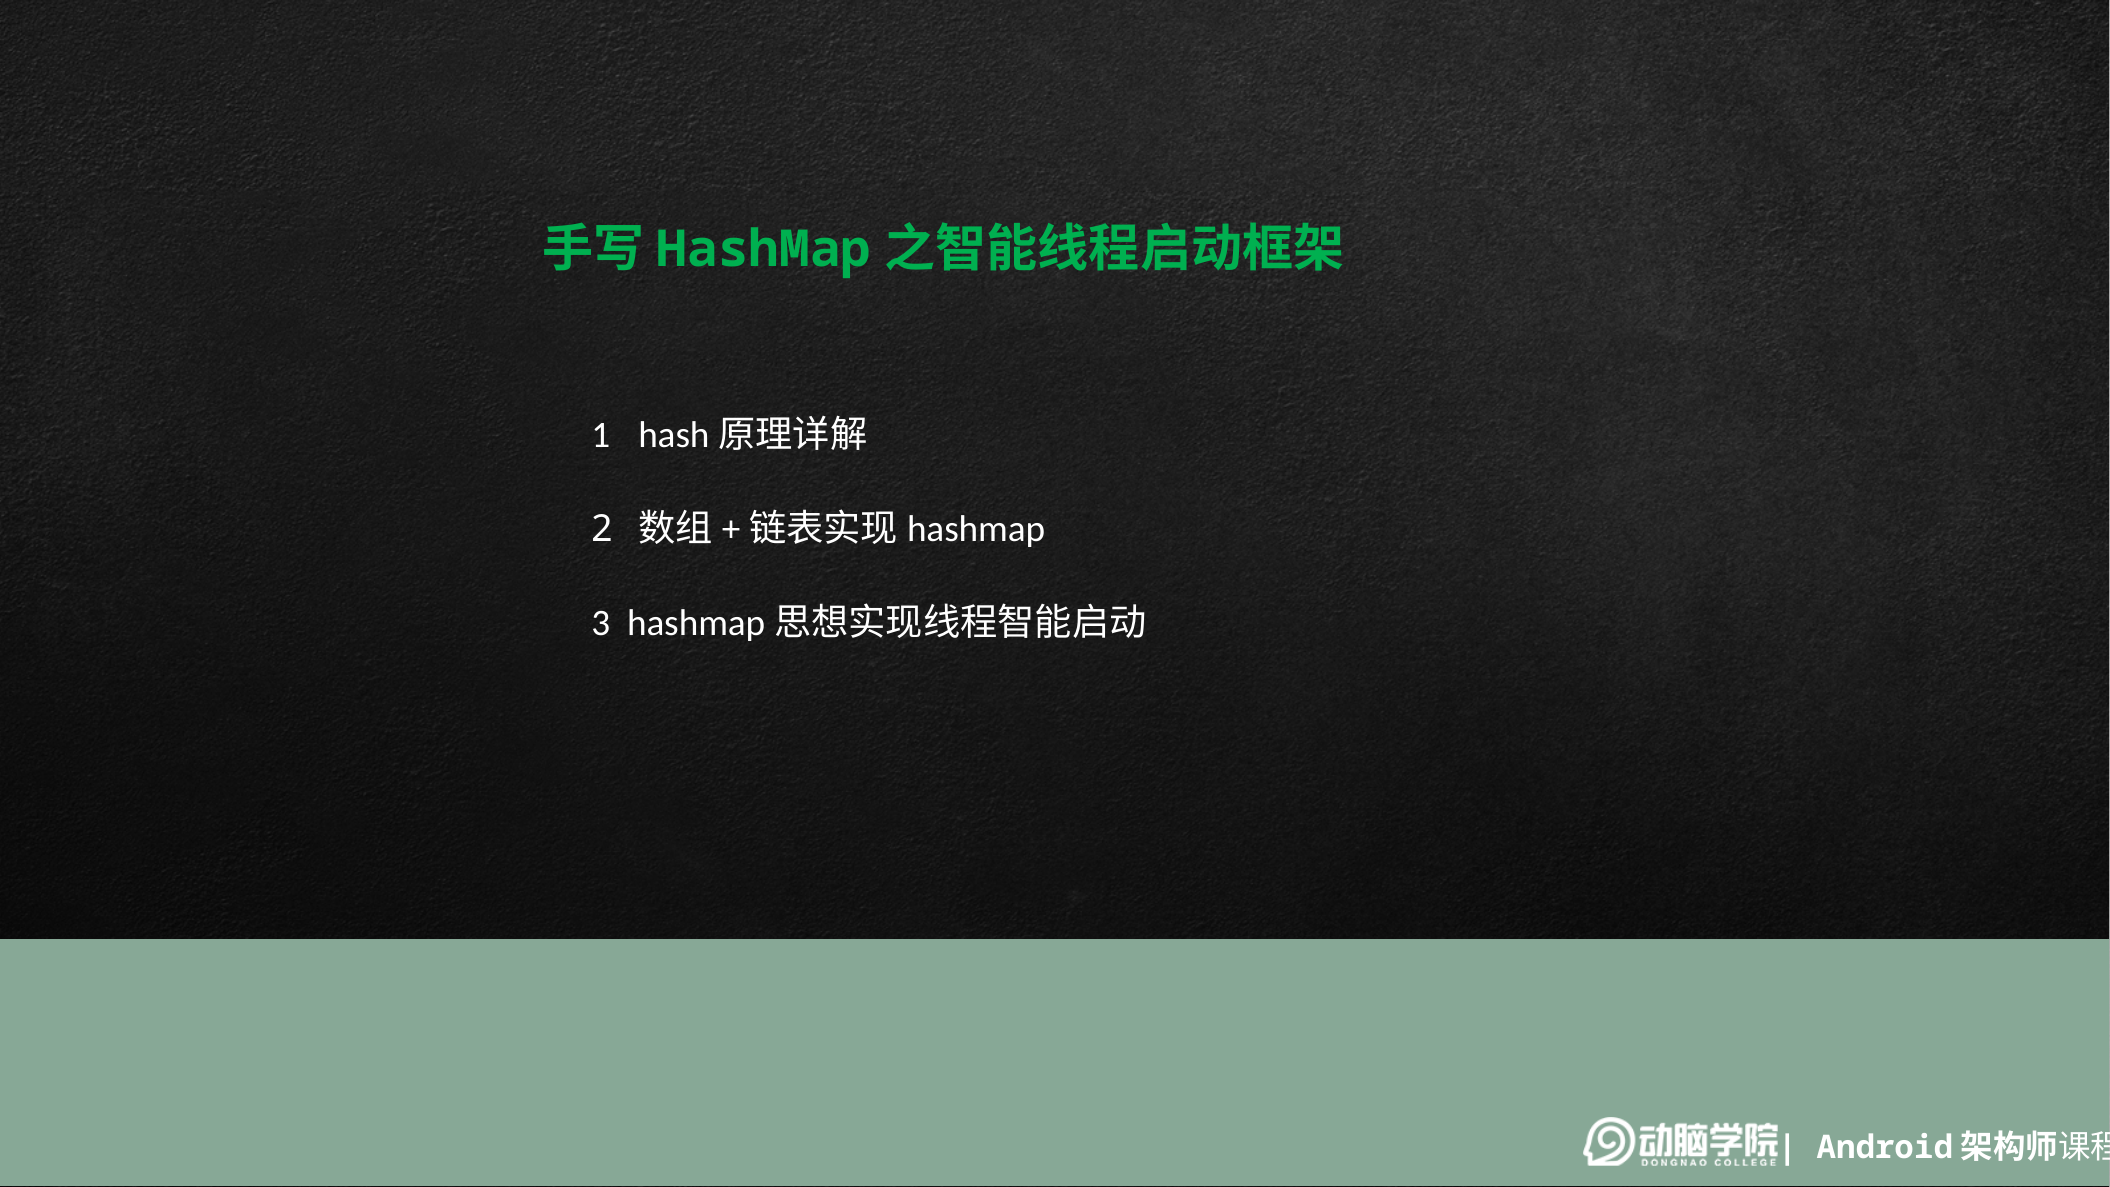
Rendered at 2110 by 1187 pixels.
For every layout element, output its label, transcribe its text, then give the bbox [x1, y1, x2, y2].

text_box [1582, 1117, 2110, 1174]
picture [0, 0, 2110, 938]
text_box [0, 938, 2110, 1187]
text_box hash原理详解 数组+链表实现hashmap 3 hashmap思想实现线程智能启动 [582, 404, 1951, 742]
text_box 手写HashMap之智能线程启动框架 [0, 205, 1986, 461]
